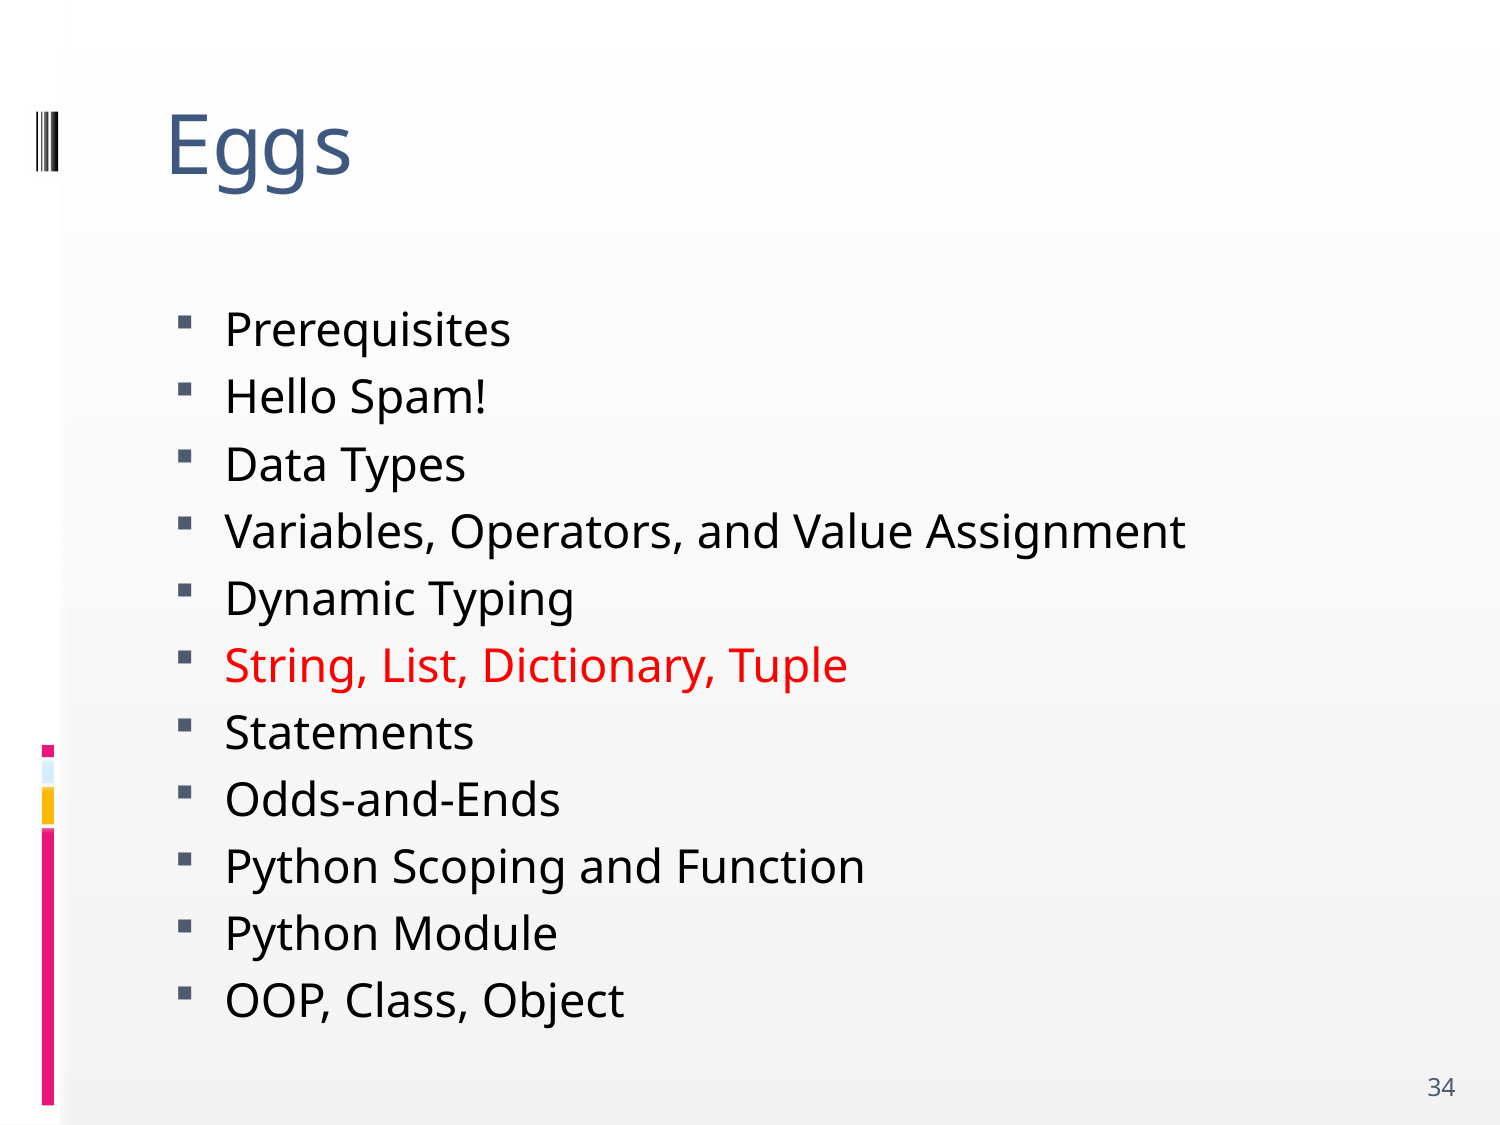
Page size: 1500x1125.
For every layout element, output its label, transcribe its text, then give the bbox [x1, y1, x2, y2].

title Eggs [150, 83, 1425, 234]
slide_number 34 [1412, 1052, 1488, 1113]
list Prerequisites Hello Spam! Data Types Variables, Operators, and Value Assignment Dynamic Typing String, List, Dictionary, Tuple Statements Odds-and-Ends Python Scoping and Function Python Module OOP, Class, Object [150, 292, 1425, 1043]
